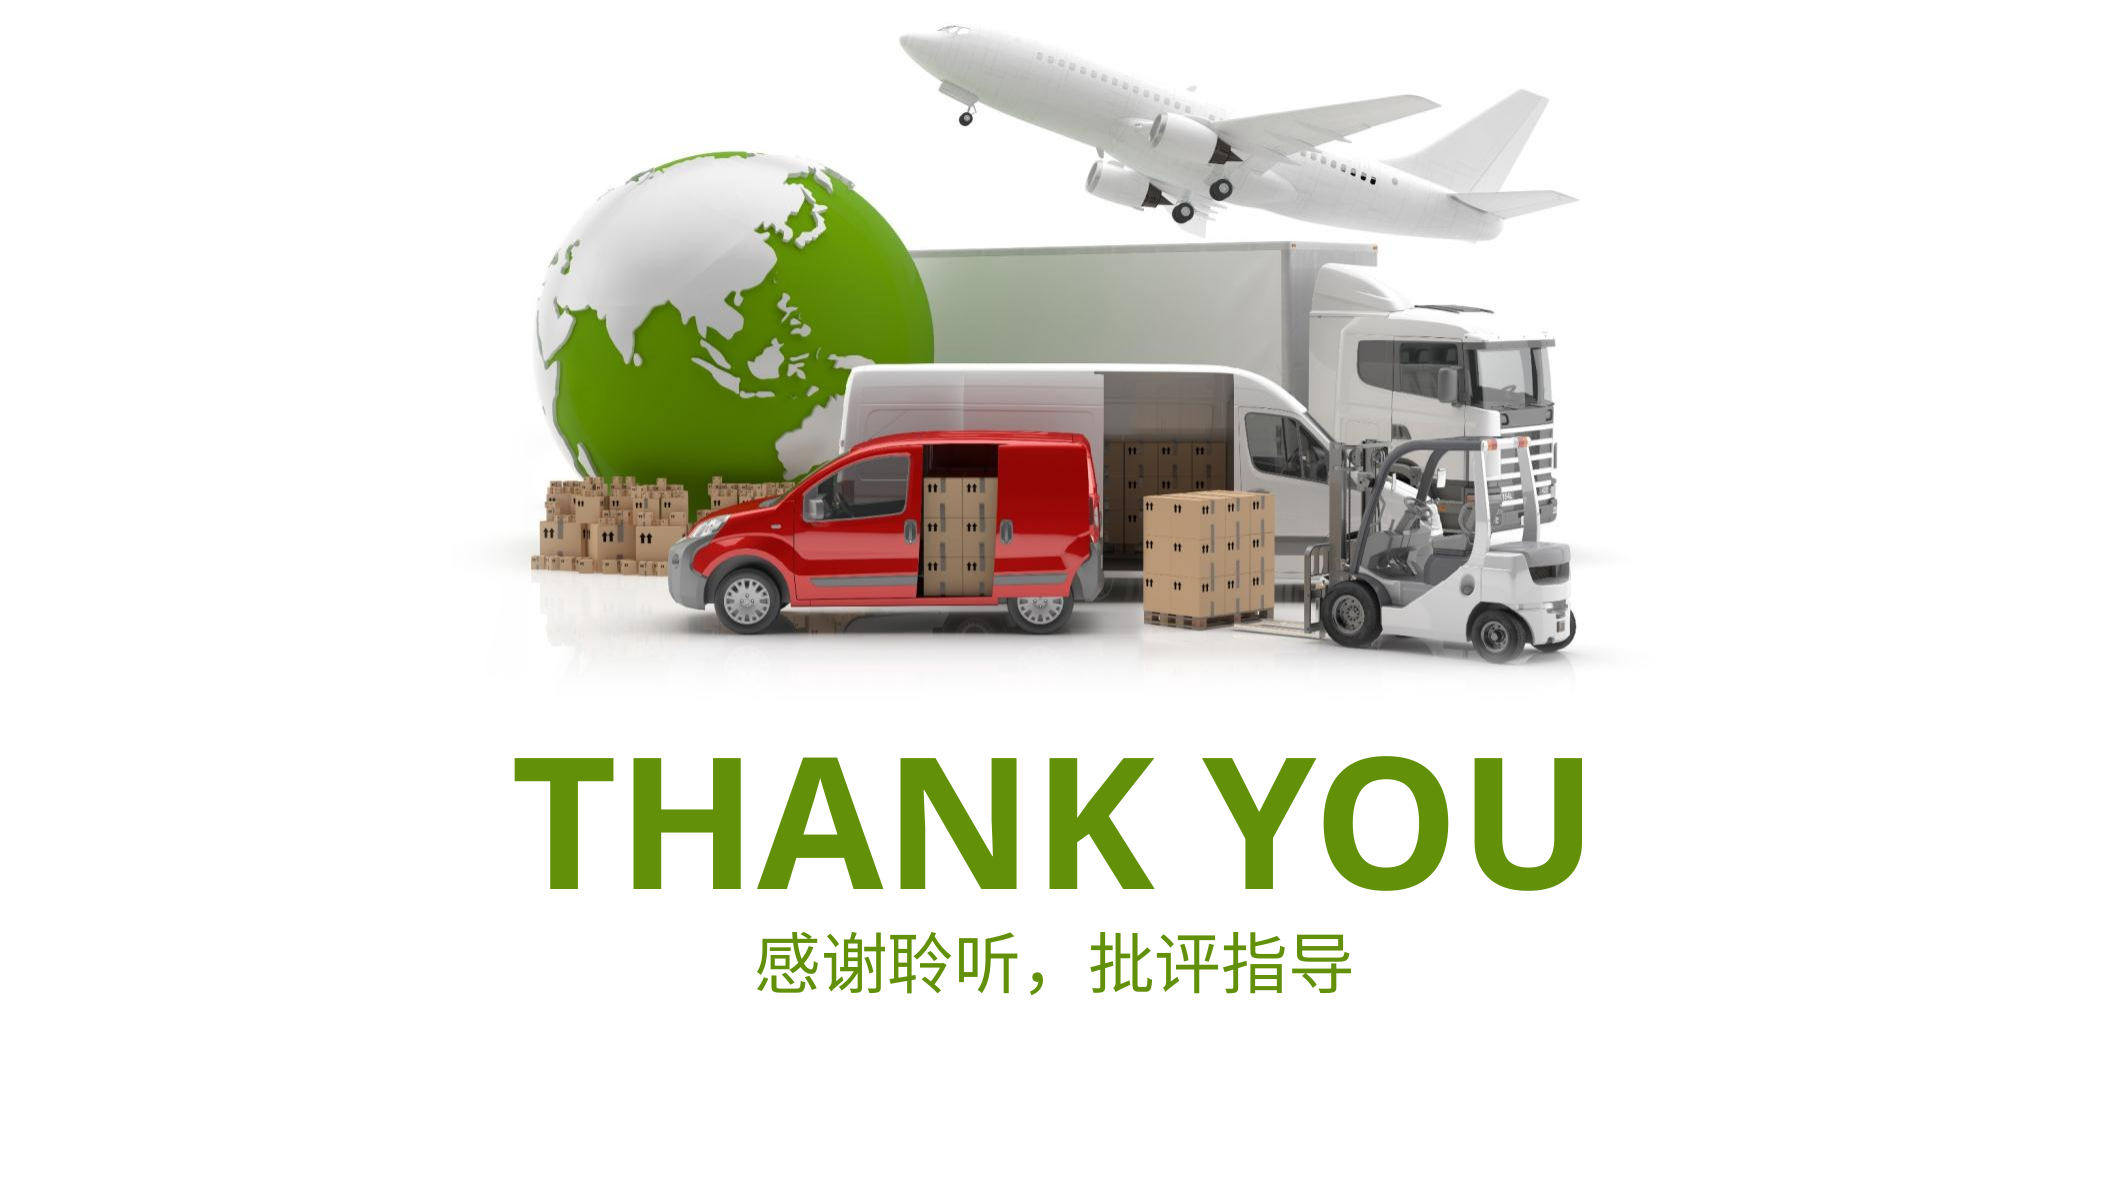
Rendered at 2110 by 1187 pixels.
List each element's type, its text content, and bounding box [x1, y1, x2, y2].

text_box Thank you [473, 705, 1636, 926]
text_box [0, 0, 2110, 1187]
text_box 感谢聆听，批评指导 [726, 921, 1383, 1002]
